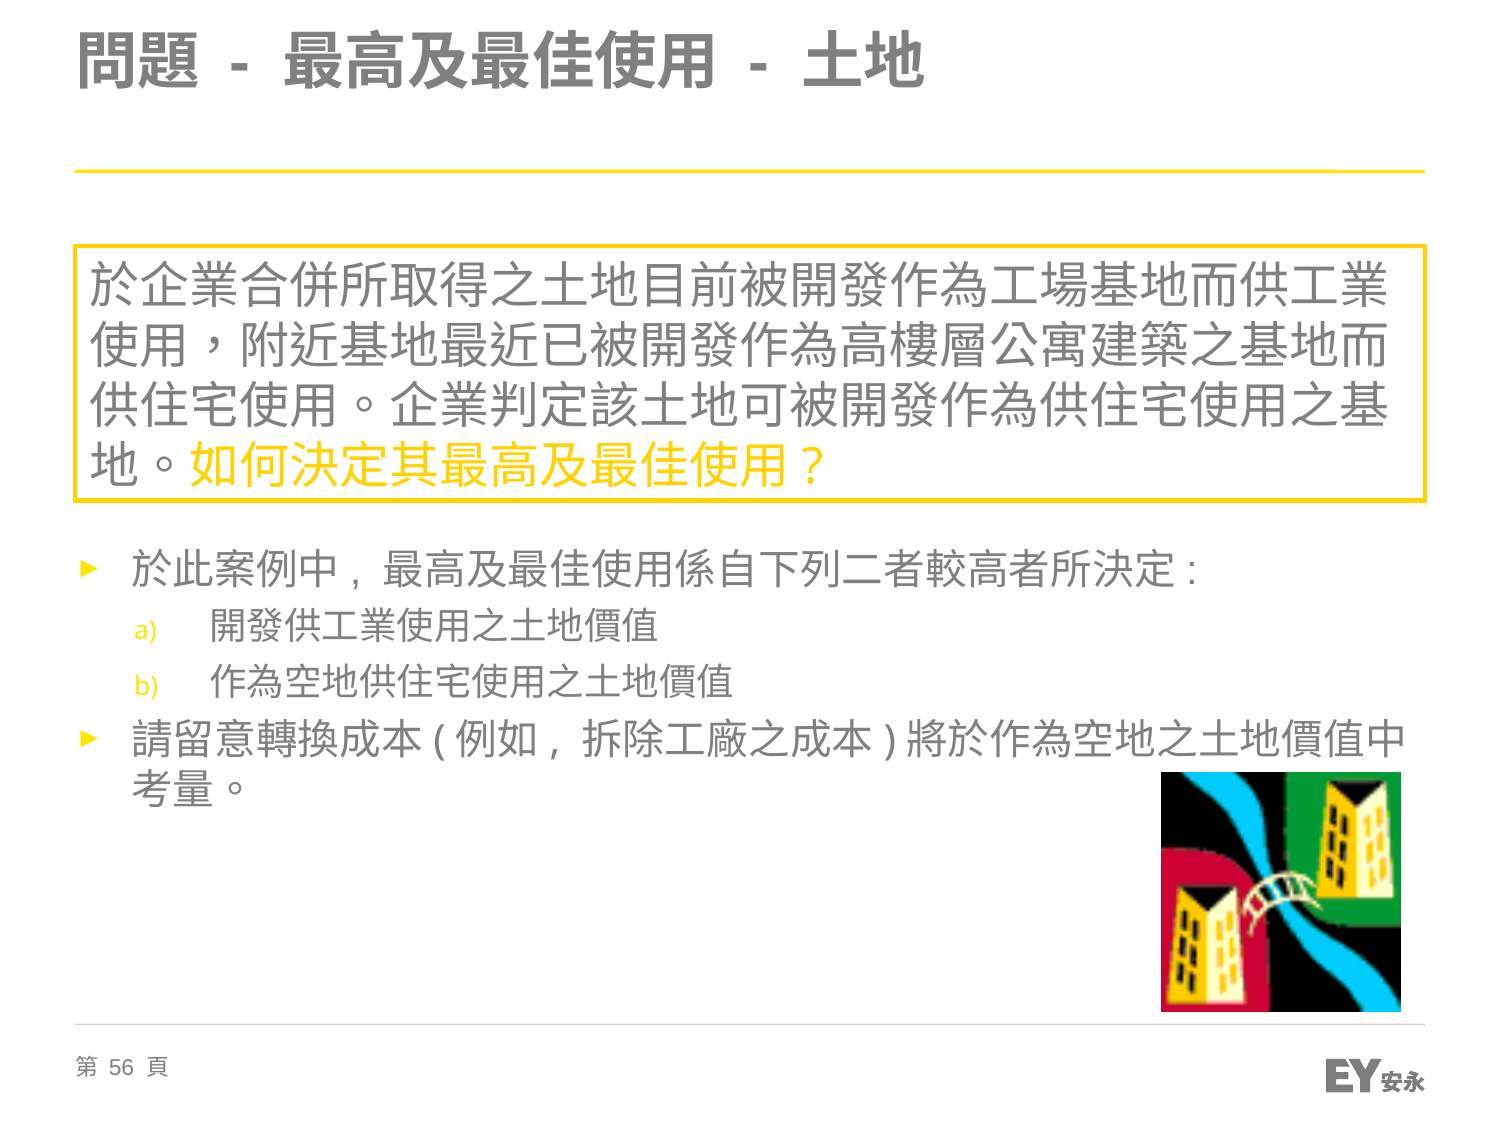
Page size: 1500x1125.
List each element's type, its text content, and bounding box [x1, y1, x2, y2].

text_box 於企業合併所取得之土地目前被開發作為工場基地而供工業使用，附近基地最近已被開發作為高樓層公寓建築之基地而供住宅使用。企業判定該土地可被開發作為供住宅使用之基地。如何決定其最高及最佳使用? [74, 245, 1425, 501]
list 於此案例中, 最高及最佳使用係自下列二者較高者所決定: 開發供工業使用之土地價值 作為空地供住宅使用之土地價值 請留意轉換成本(例如, 拆除工廠之成本)將於作為空地之土地價值中考量。 [74, 212, 1438, 938]
title 問題 - 最高及最佳使用 - 土地 [75, 33, 1425, 175]
picture [1160, 772, 1401, 1013]
